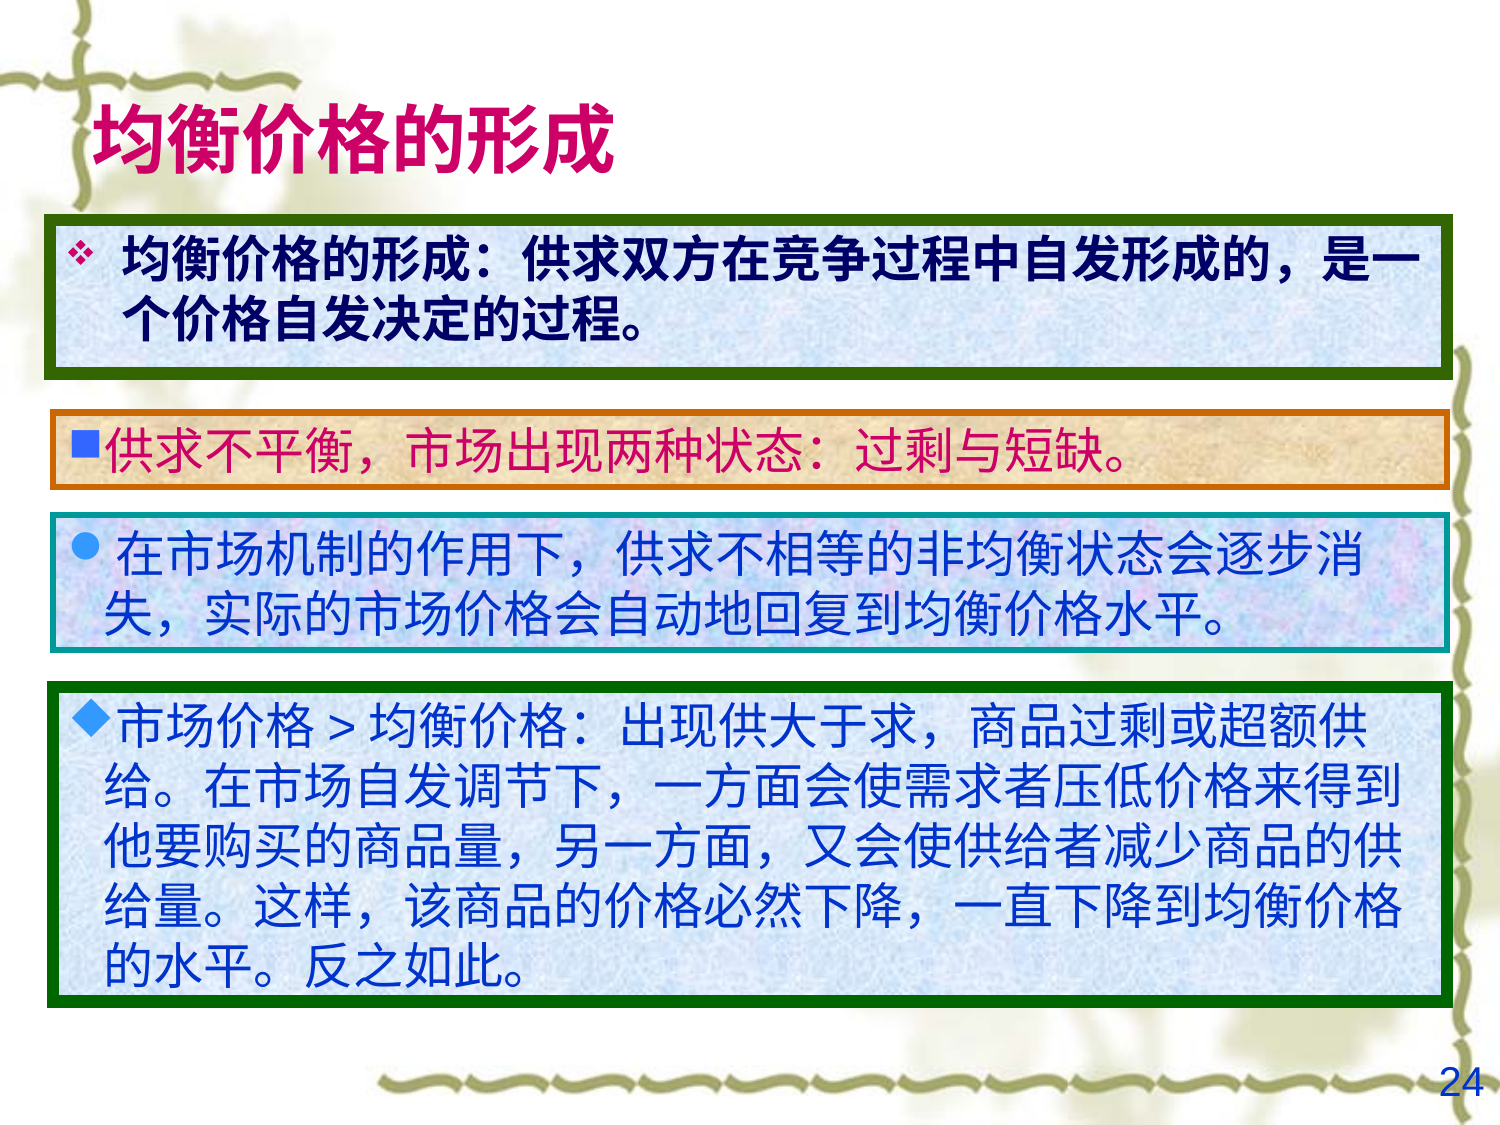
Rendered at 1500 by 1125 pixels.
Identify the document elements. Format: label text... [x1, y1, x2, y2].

title 均衡价格的形成 [76, 90, 1447, 185]
slide_number 24 [1080, 1046, 1500, 1125]
text_box 市场价格>均衡价格：出现供大于求，商品过剩或超额供给。在市场自发调节下，一方面会使需求者压低价格来得到他要购买的商品量，另一方面，又会使供给者减少商品的供给量。这样，该商品的价格必然下降，一直下降到均衡价格的水平。反之如此。 [53, 686, 1447, 1002]
list 均衡价格的形成：供求双方在竞争过程中自发形成的，是一个价格自发决定的过程。 [50, 220, 1447, 374]
text_box 供求不平衡，市场出现两种状态：过剩与短缺。 [53, 412, 1447, 488]
picture [0, 0, 1500, 1125]
text_box 在市场机制的作用下，供求不相等的非均衡状态会逐步消失，实际的市场价格会自动地回复到均衡价格水平。 [53, 515, 1447, 651]
